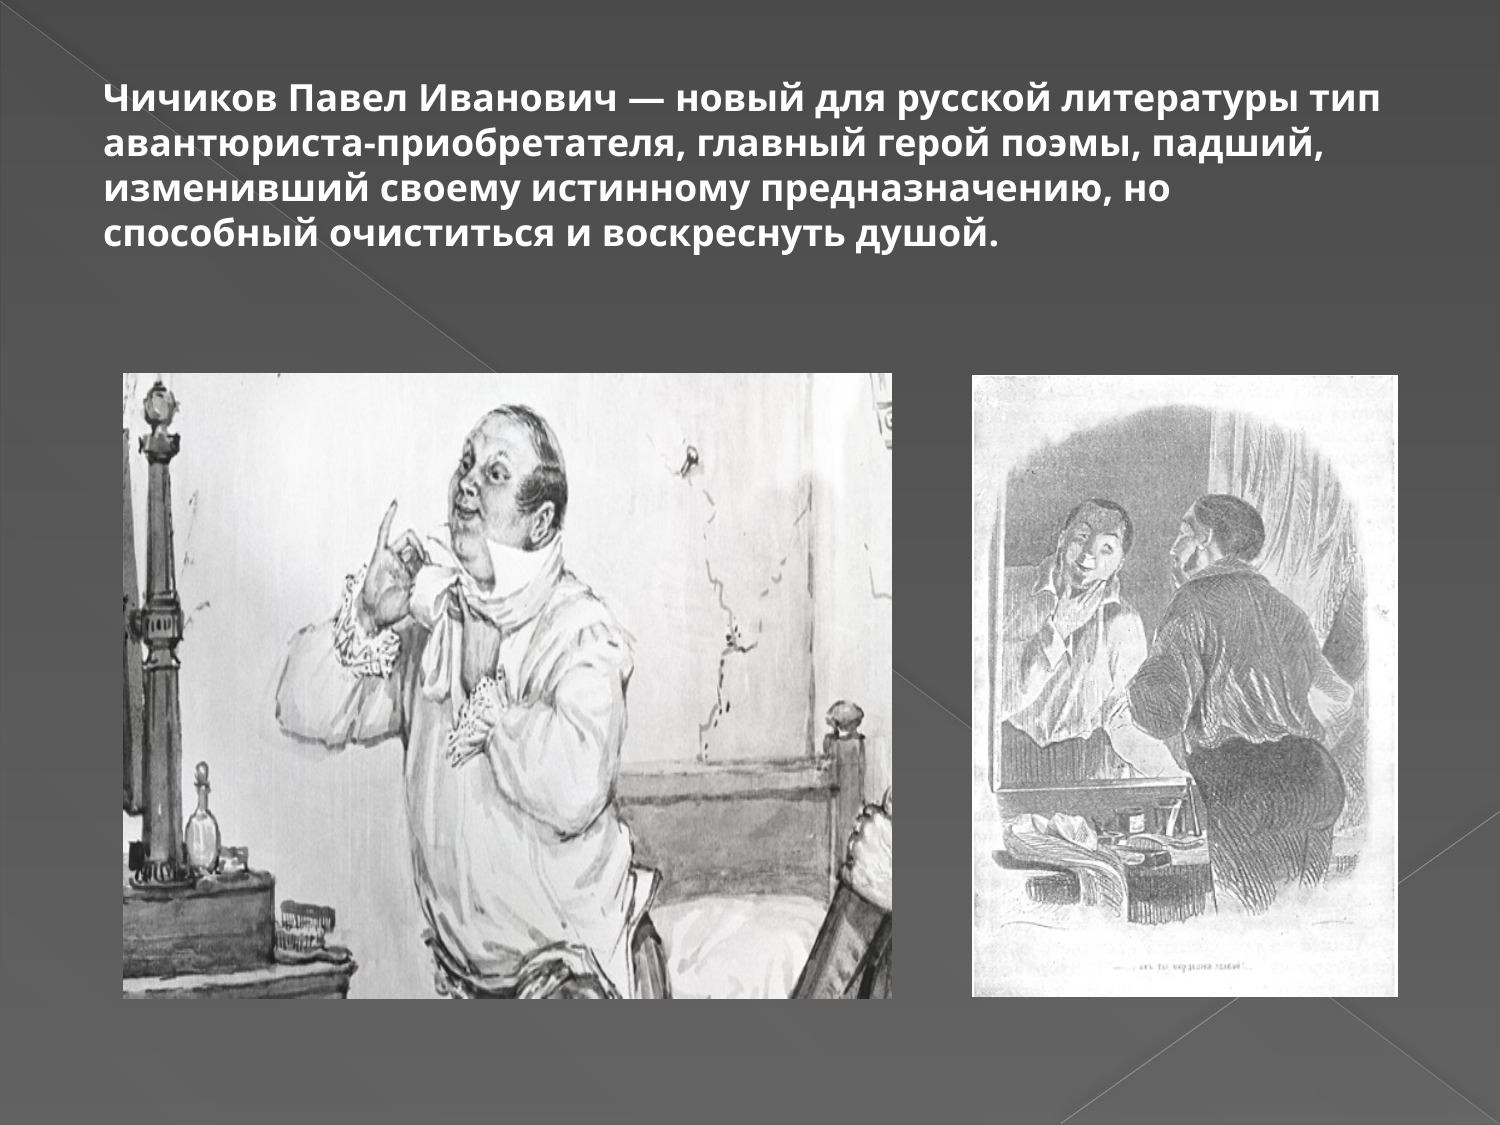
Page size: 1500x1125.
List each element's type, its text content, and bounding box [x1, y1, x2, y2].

picture [123, 373, 892, 999]
text_box Чичиков Павел Иванович — новый для русской литературы тип авантюриста-приобретателя, главный герой поэмы, падший, изменивший своему истинному предназначению, но способный очиститься и воскреснуть душой. [88, 66, 1400, 262]
picture [972, 375, 1398, 997]
